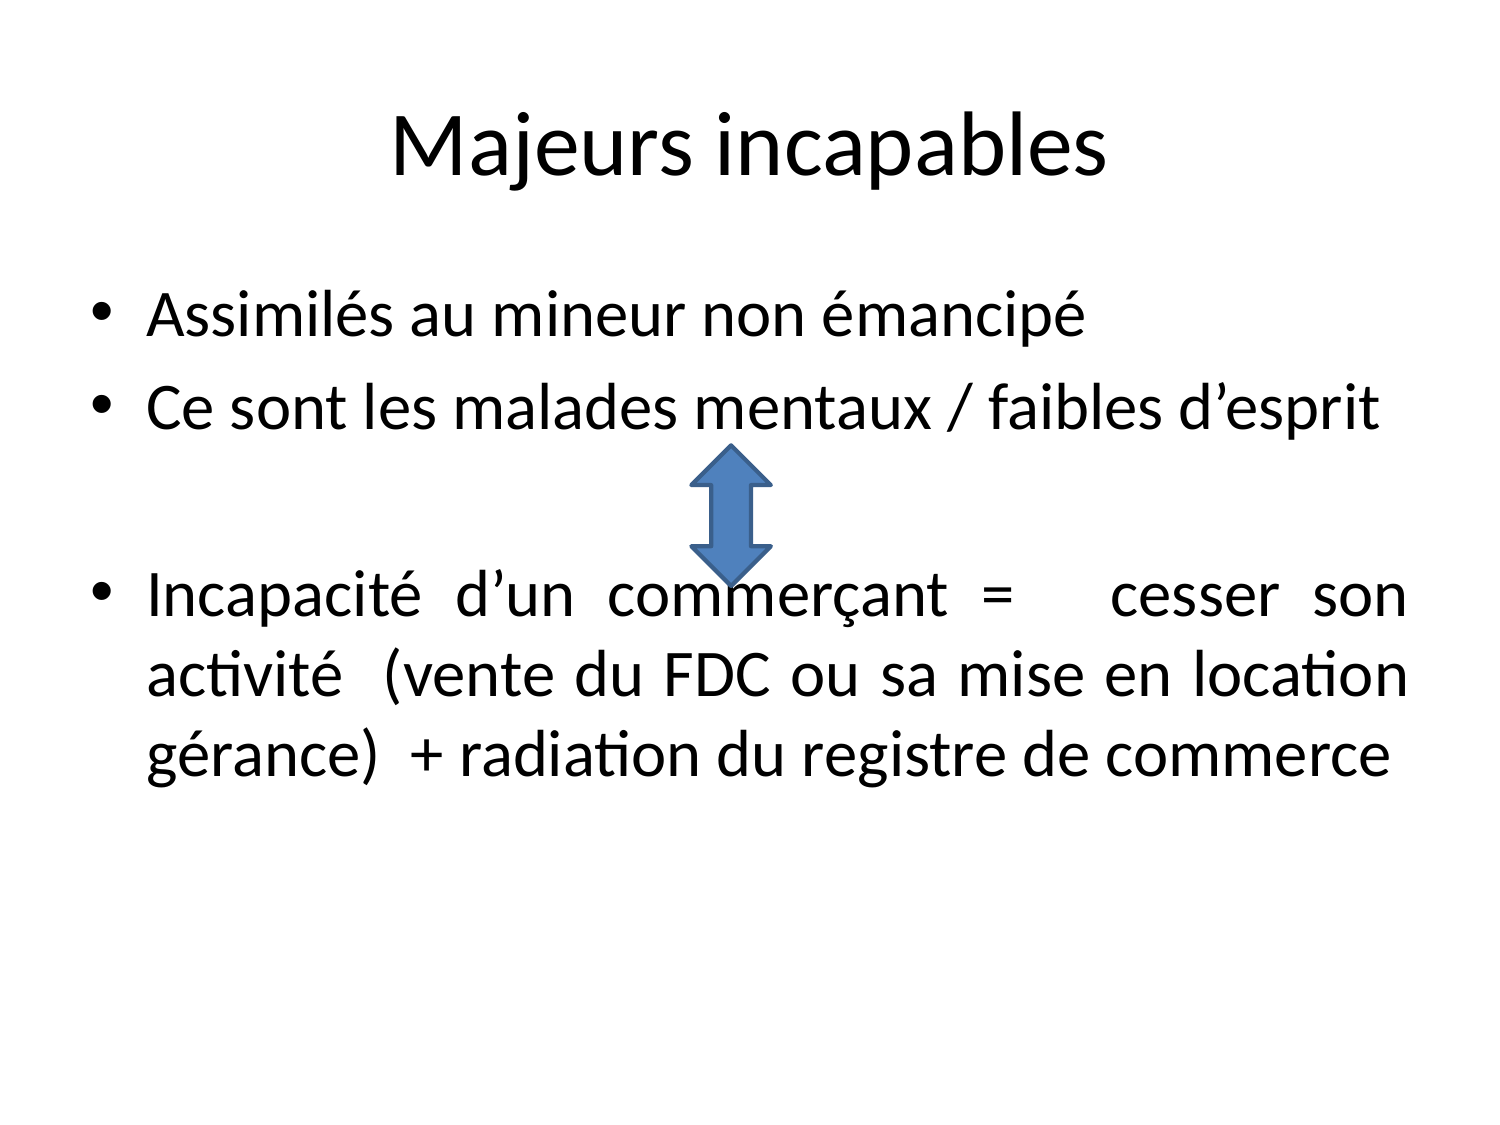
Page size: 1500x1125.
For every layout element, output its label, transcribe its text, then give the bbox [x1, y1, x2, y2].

text_box [689, 443, 773, 589]
list Assimilés au mineur non émancipé Ce sont les malades mentaux / faibles d’esprit Incapacité d’un commerçant = cesser son activité (vente du FDC ou sa mise en location gérance) + radiation du registre de commerce [75, 262, 1425, 1005]
title Majeurs incapables [75, 45, 1425, 233]
